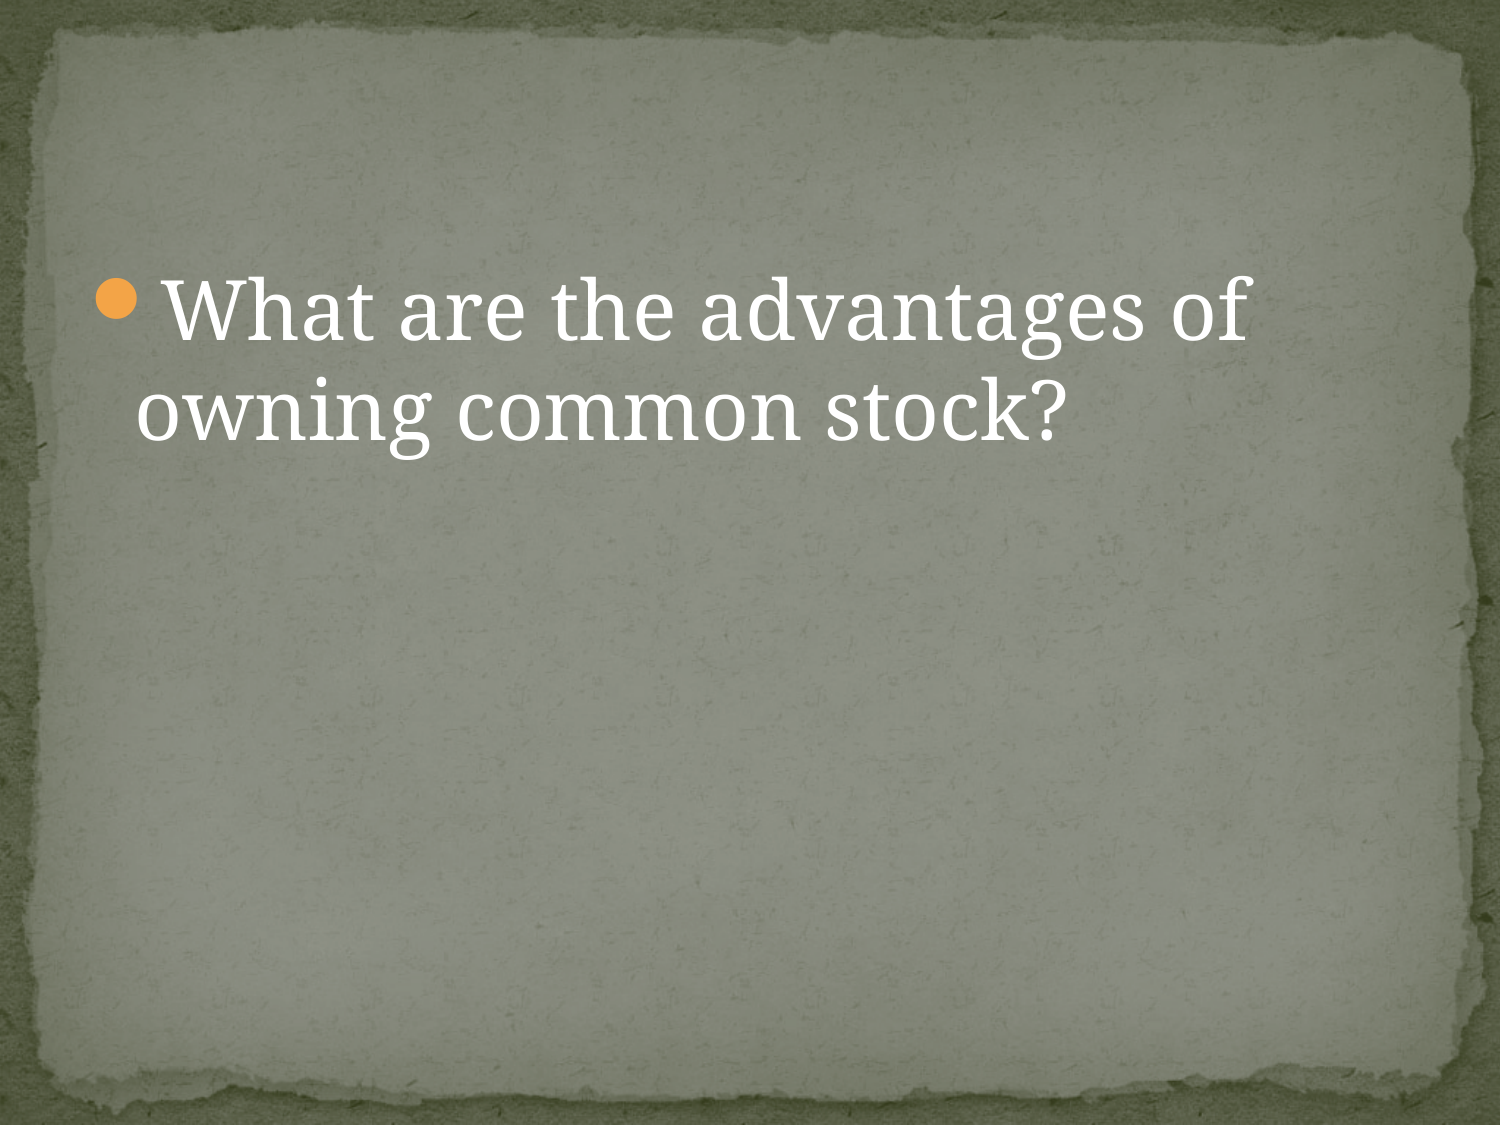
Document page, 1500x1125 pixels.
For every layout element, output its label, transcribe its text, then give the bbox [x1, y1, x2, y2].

list What are the advantages of owning common stock? [75, 249, 1425, 1000]
